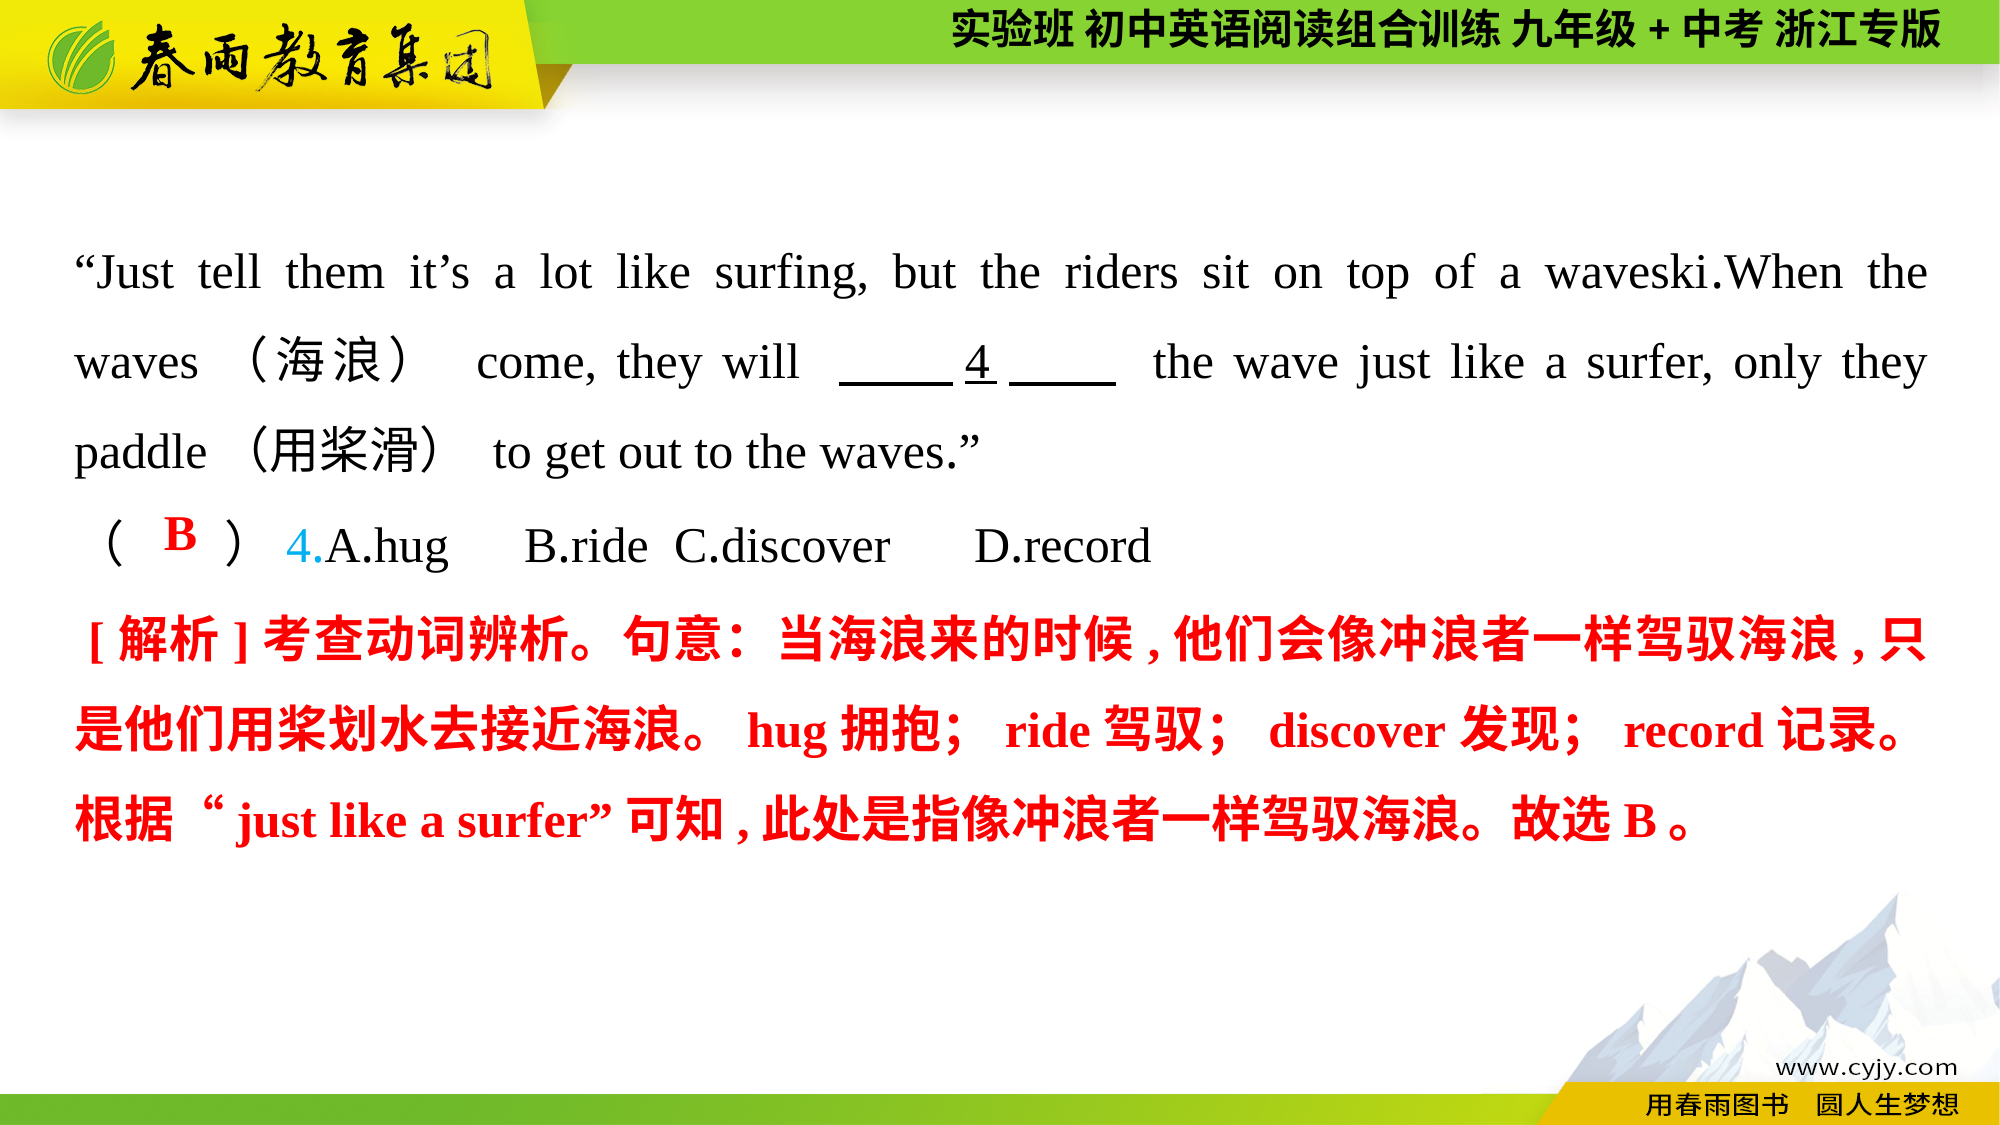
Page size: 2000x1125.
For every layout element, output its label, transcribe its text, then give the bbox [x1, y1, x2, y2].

text_box （ ）4.A.hug B.ride C.discover D.record [59, 475, 1944, 569]
list “Just tell them it’s a lot like surfing, but the riders sit on top of a waveski.When the waves（海浪） come, they will 4 the wave just like a surfer, only they paddle（用桨滑） to get out to the waves.” [59, 200, 1944, 475]
picture [0, 0, 2000, 1125]
text_box B [148, 492, 212, 568]
text_box [解析]考查动词辨析。句意：当海浪来的时候,他们会像冲浪者一样驾驭海浪,只是他们用桨划水去接近海浪。hug拥抱；ride驾驭；discover发现；record记录。根据“just like a surfer”可知,此处是指像冲浪者一样驾驭海浪。故选B。 [59, 569, 1944, 855]
